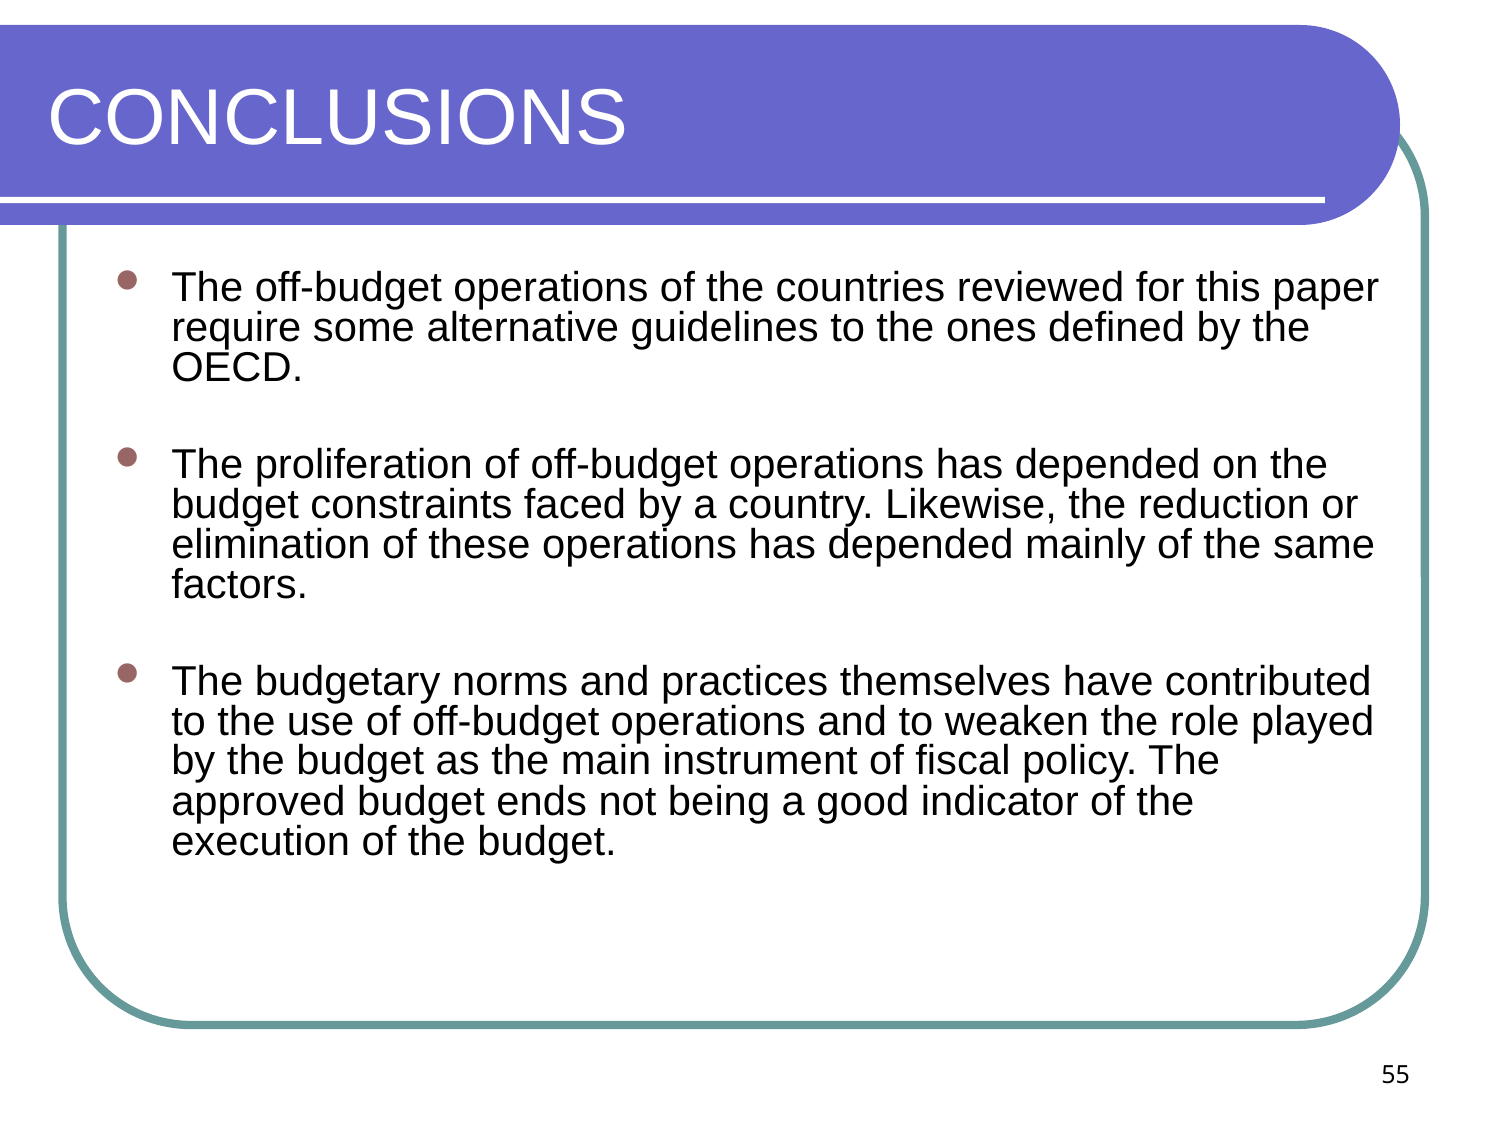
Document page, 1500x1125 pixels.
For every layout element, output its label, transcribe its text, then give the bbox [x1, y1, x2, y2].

title CONCLUSIONS [31, 37, 1348, 188]
list The off-budget operations of the countries reviewed for this paper require some alternative guidelines to the ones defined by the OECD. The proliferation of off-budget operations has depended on the budget constraints faced by a country. Likewise, the reduction or elimination of these operations has depended mainly of the same factors. The budgetary norms and practices themselves have contributed to the use of off-budget operations and to weaken the role played by the budget as the main instrument of fiscal policy. The approved budget ends not being a good indicator of the execution of the budget. [99, 262, 1401, 988]
slide_number 55 [1074, 1024, 1426, 1101]
